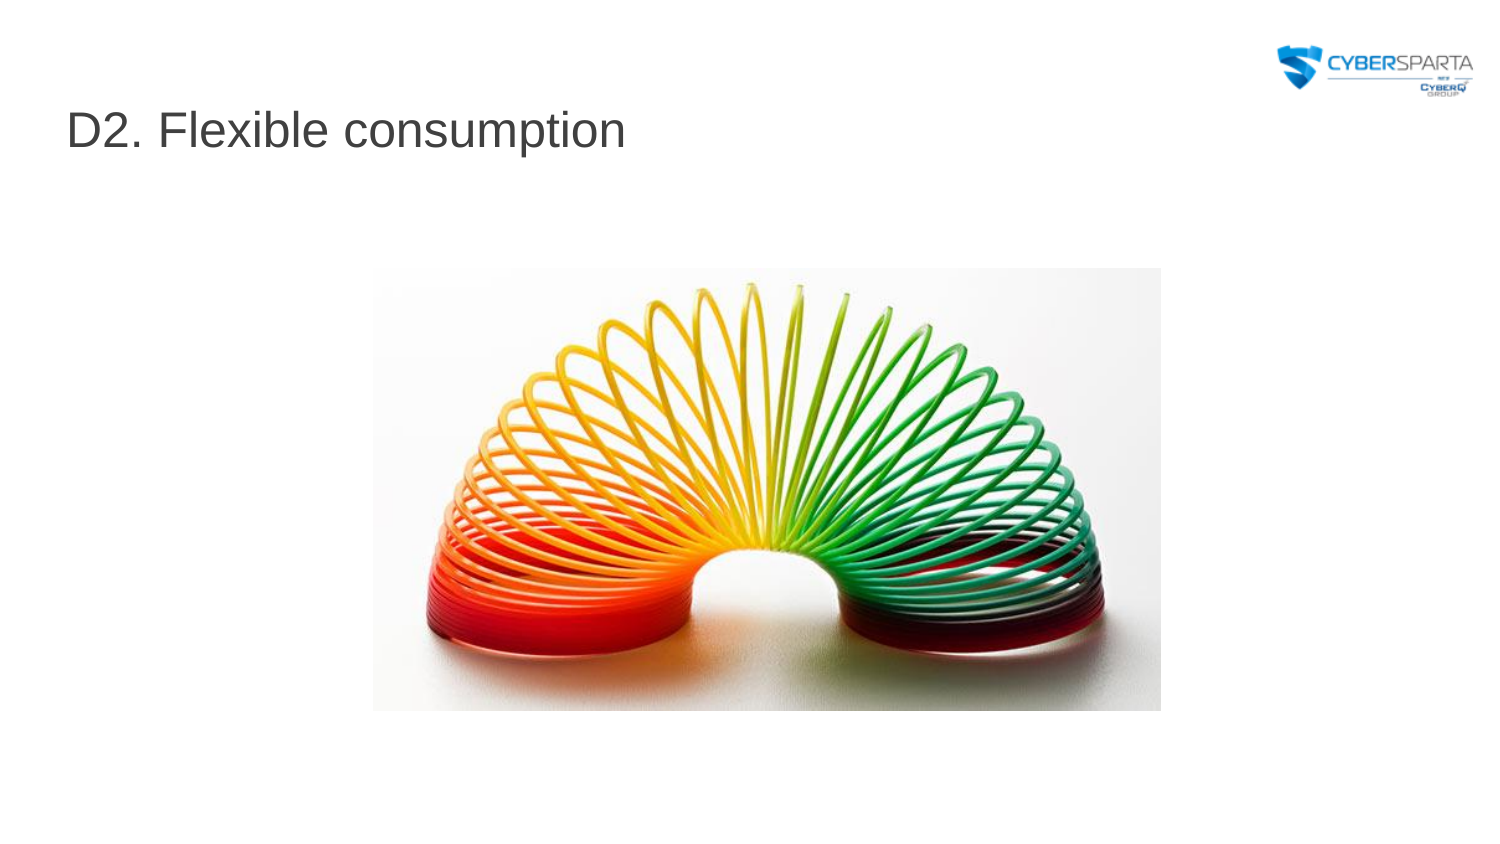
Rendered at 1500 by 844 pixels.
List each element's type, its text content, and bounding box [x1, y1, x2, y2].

picture [373, 268, 1161, 711]
picture [1252, 0, 1500, 139]
title D2. Flexible consumption [51, 72, 1449, 167]
